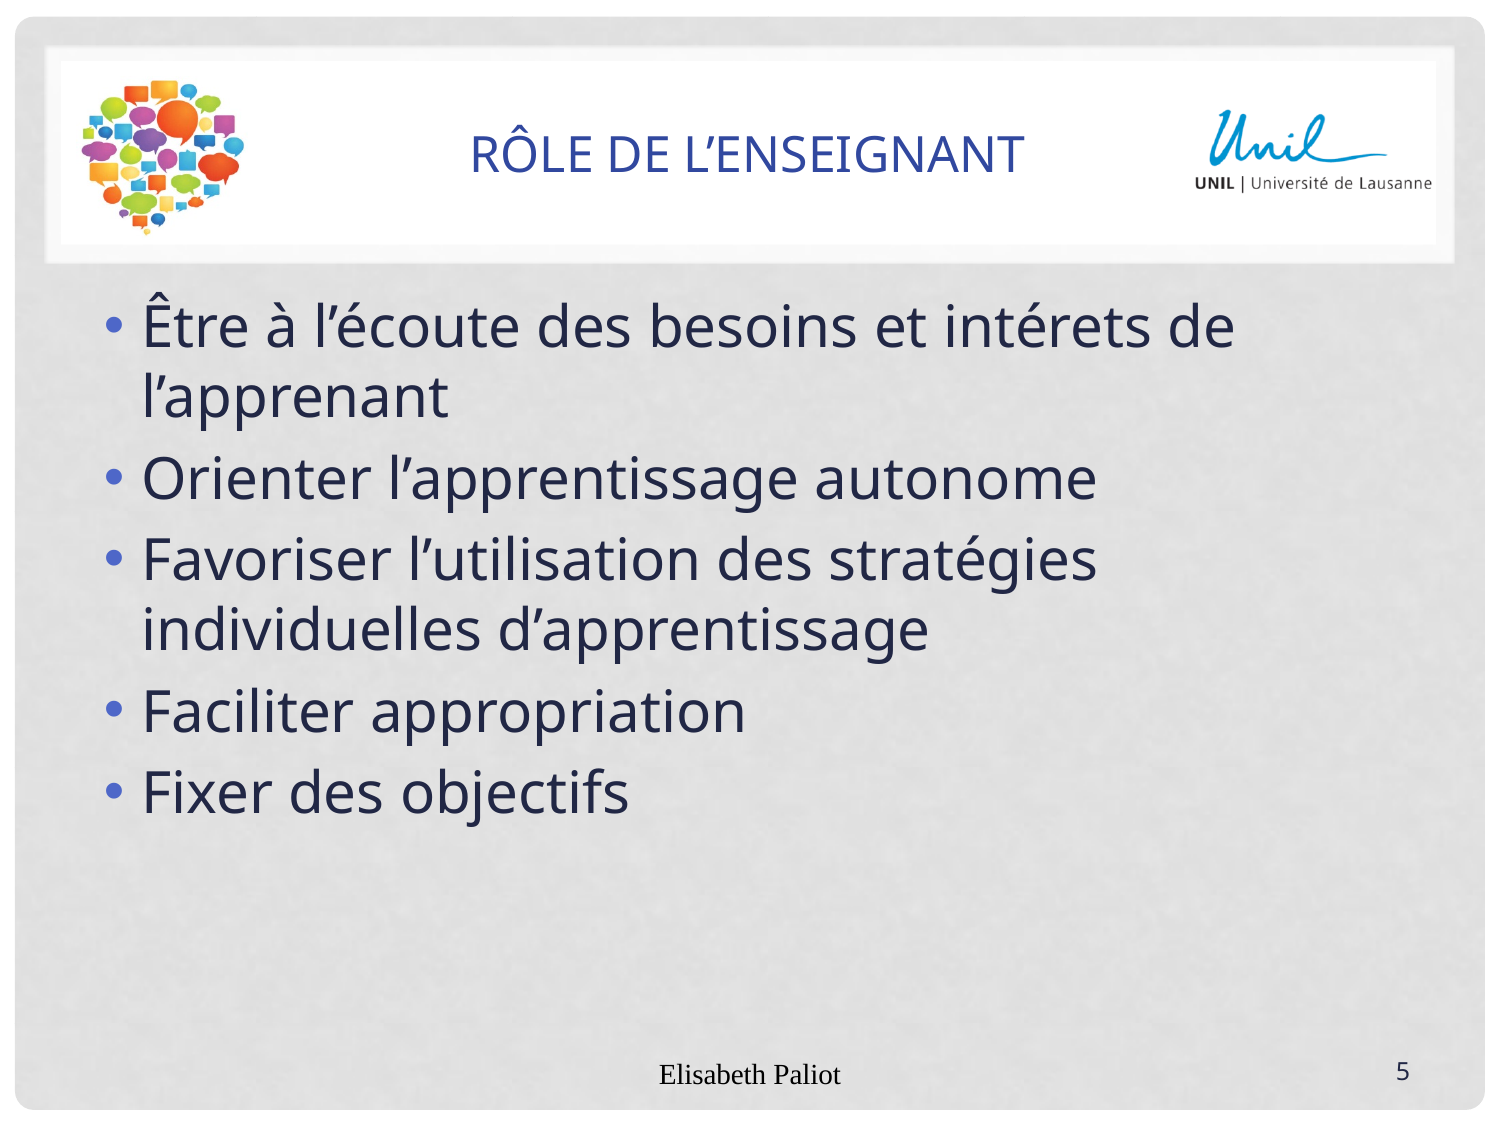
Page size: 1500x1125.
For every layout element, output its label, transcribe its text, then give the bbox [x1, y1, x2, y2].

footer Elisabeth Paliot [512, 1042, 988, 1103]
list Être à l’écoute des besoins et intérets de l’apprenant Orienter l’apprentissage autonome Favoriser l’utilisation des stratégies individuelles d’apprentissage Faciliter appropriation Fixer des objectifs [69, 281, 1459, 1005]
picture [1174, 96, 1436, 198]
title Rôle de l’enseignant [69, 66, 1425, 238]
picture [76, 76, 249, 240]
slide_number 5 [1074, 1042, 1425, 1103]
